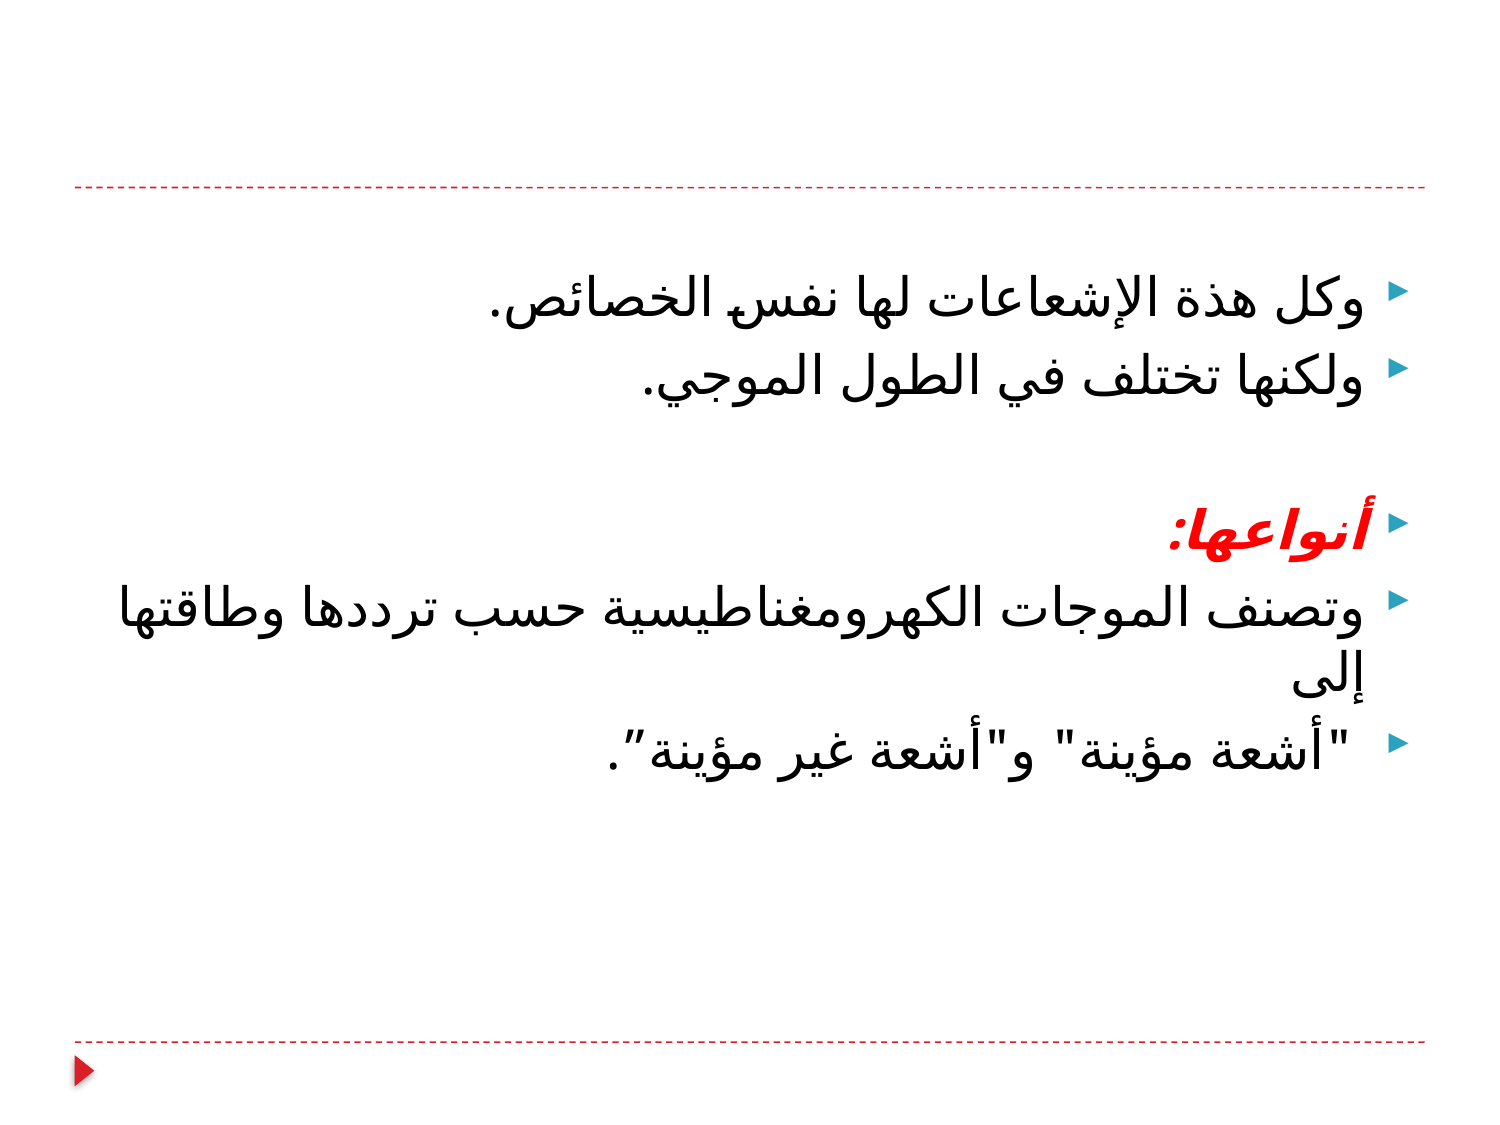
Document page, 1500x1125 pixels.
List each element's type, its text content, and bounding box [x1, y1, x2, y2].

list وكل هذة الإشعاعات لها نفس الخصائص. ولكنها تختلف في الطول الموجي. أنواعها: وتصنف الموجات الكهرومغناطيسية حسب ترددها وطاقتها إلى "أشعة مؤينة" و"أشعة غير مؤينة”. [76, 255, 1427, 1066]
